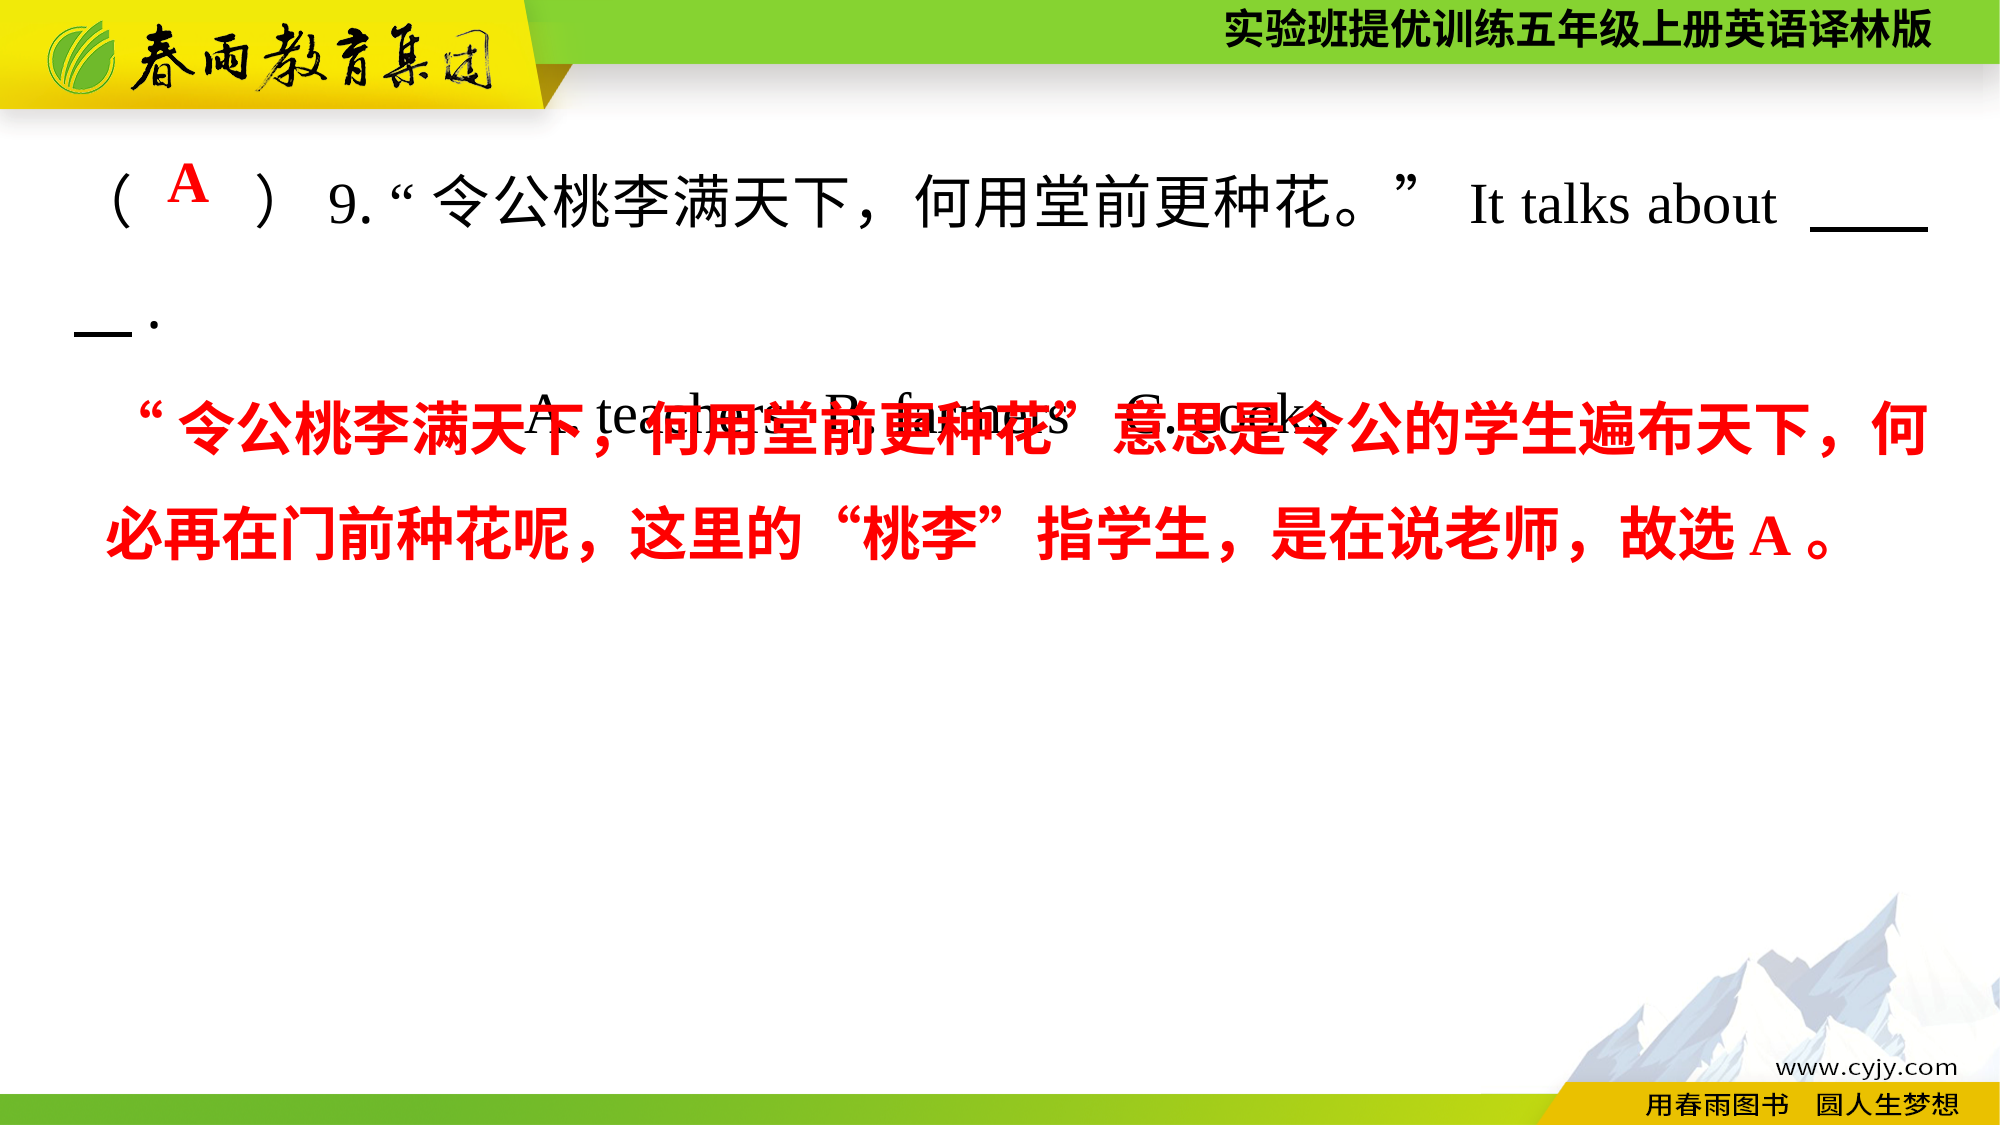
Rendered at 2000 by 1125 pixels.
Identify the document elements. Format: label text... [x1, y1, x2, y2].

picture [0, 0, 2000, 1125]
list （ ）9. “令公桃李满天下，何用堂前更种花。”It talks about . A. teachers B. farmers C. cooks [59, 122, 1944, 350]
text_box A [153, 137, 225, 222]
text_box “令公桃李满天下，何用堂前更种花”意思是令公的学生遍布天下，何必再在门前种花呢，这里的“桃李”指学生，是在说老师，故选A。 [90, 349, 1944, 575]
